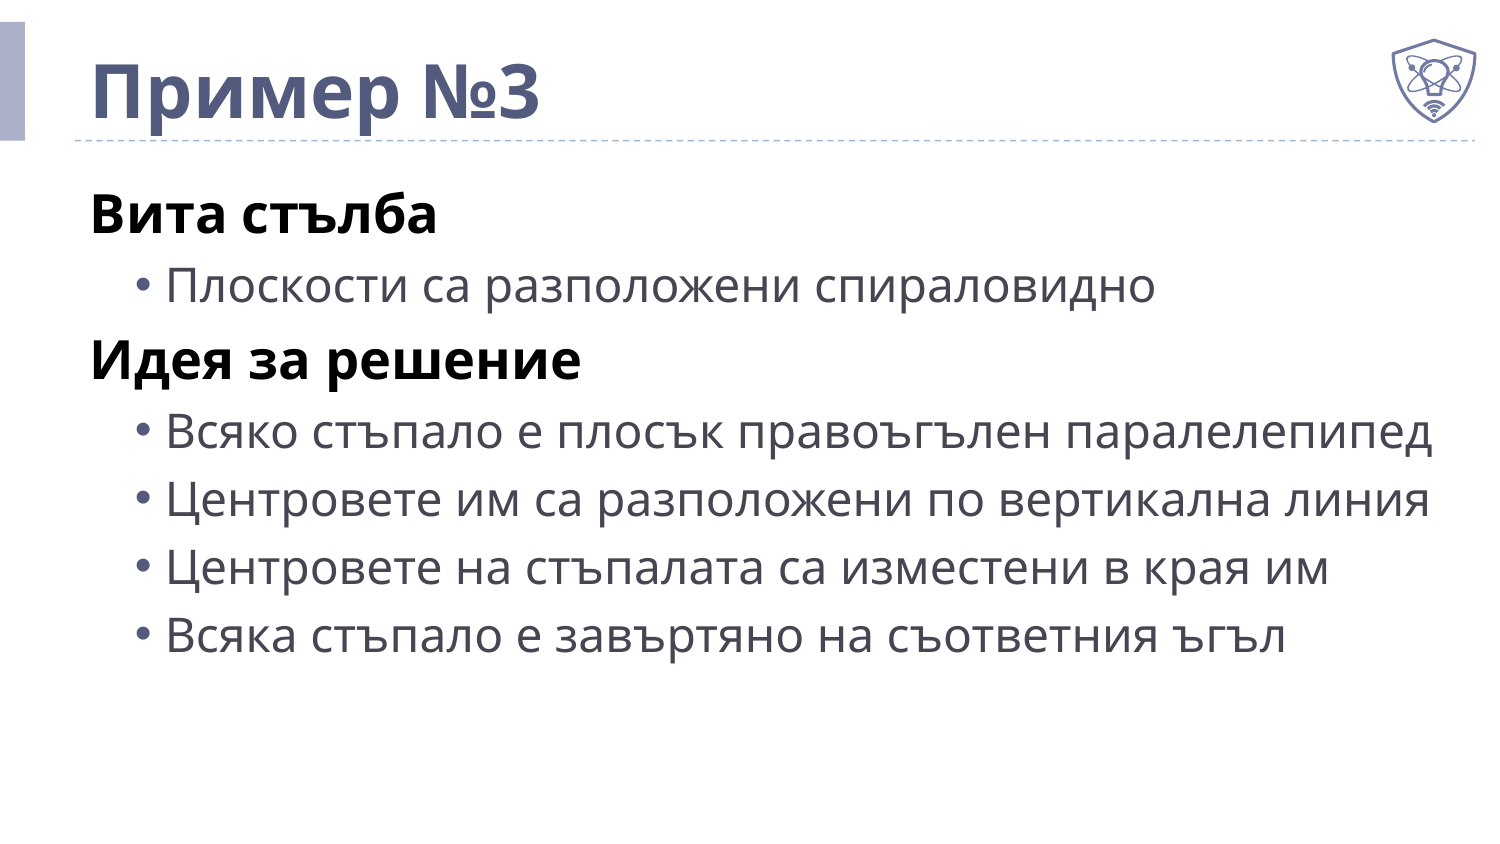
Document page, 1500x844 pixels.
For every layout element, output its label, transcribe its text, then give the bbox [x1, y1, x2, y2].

list Вита стълба Плоскости са разположени спираловидно Идея за решение Всяко стъпало е плосък правоъгълен паралелепипед Центровете им са разположени по вертикална линия Центровете на стъпалата са изместени в края им Всяка стъпало е завъртяно на съответния ъгъл [75, 171, 1475, 835]
title Пример №3 [75, 18, 1475, 141]
